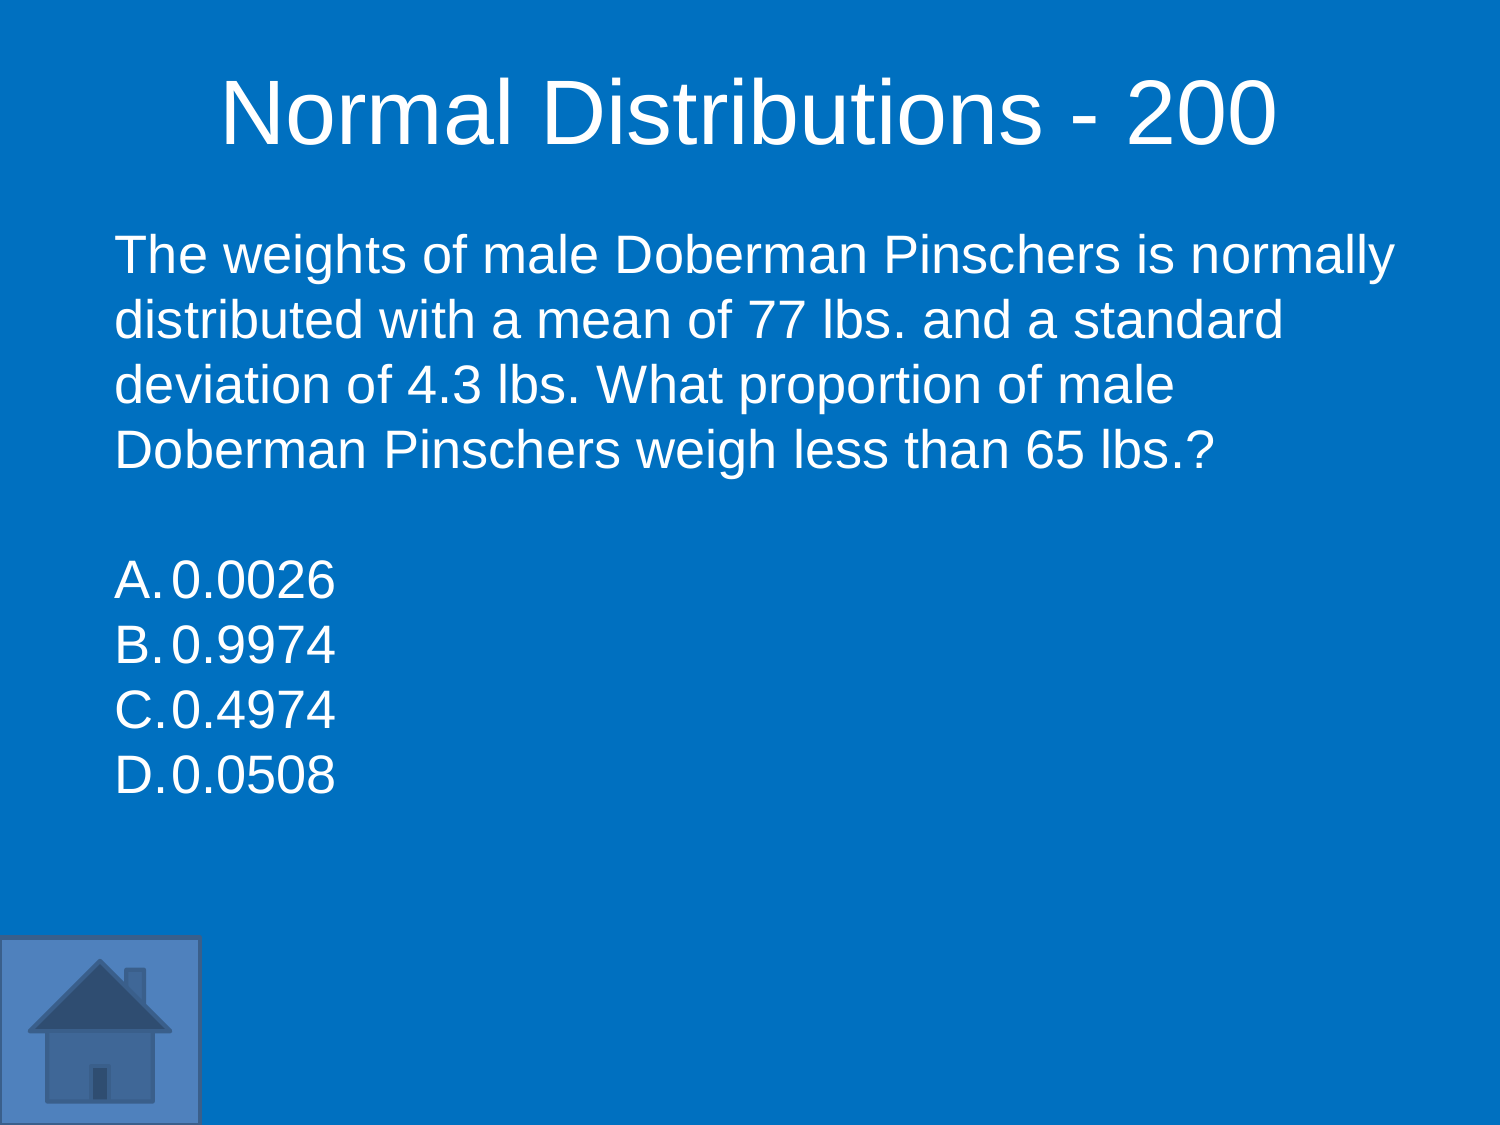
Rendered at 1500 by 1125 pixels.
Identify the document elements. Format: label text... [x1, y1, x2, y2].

text_box The weights of male Doberman Pinschers is normally distributed with a mean of 77 lbs. and a standard deviation of 4.3 lbs. What proportion of male Doberman Pinschers weigh less than 65 lbs.? 0.0026 0.9974 0.4974 0.0508 [99, 212, 1425, 812]
text_box [0, 935, 202, 1125]
text_box Normal Distributions - 200 [74, 45, 1425, 233]
